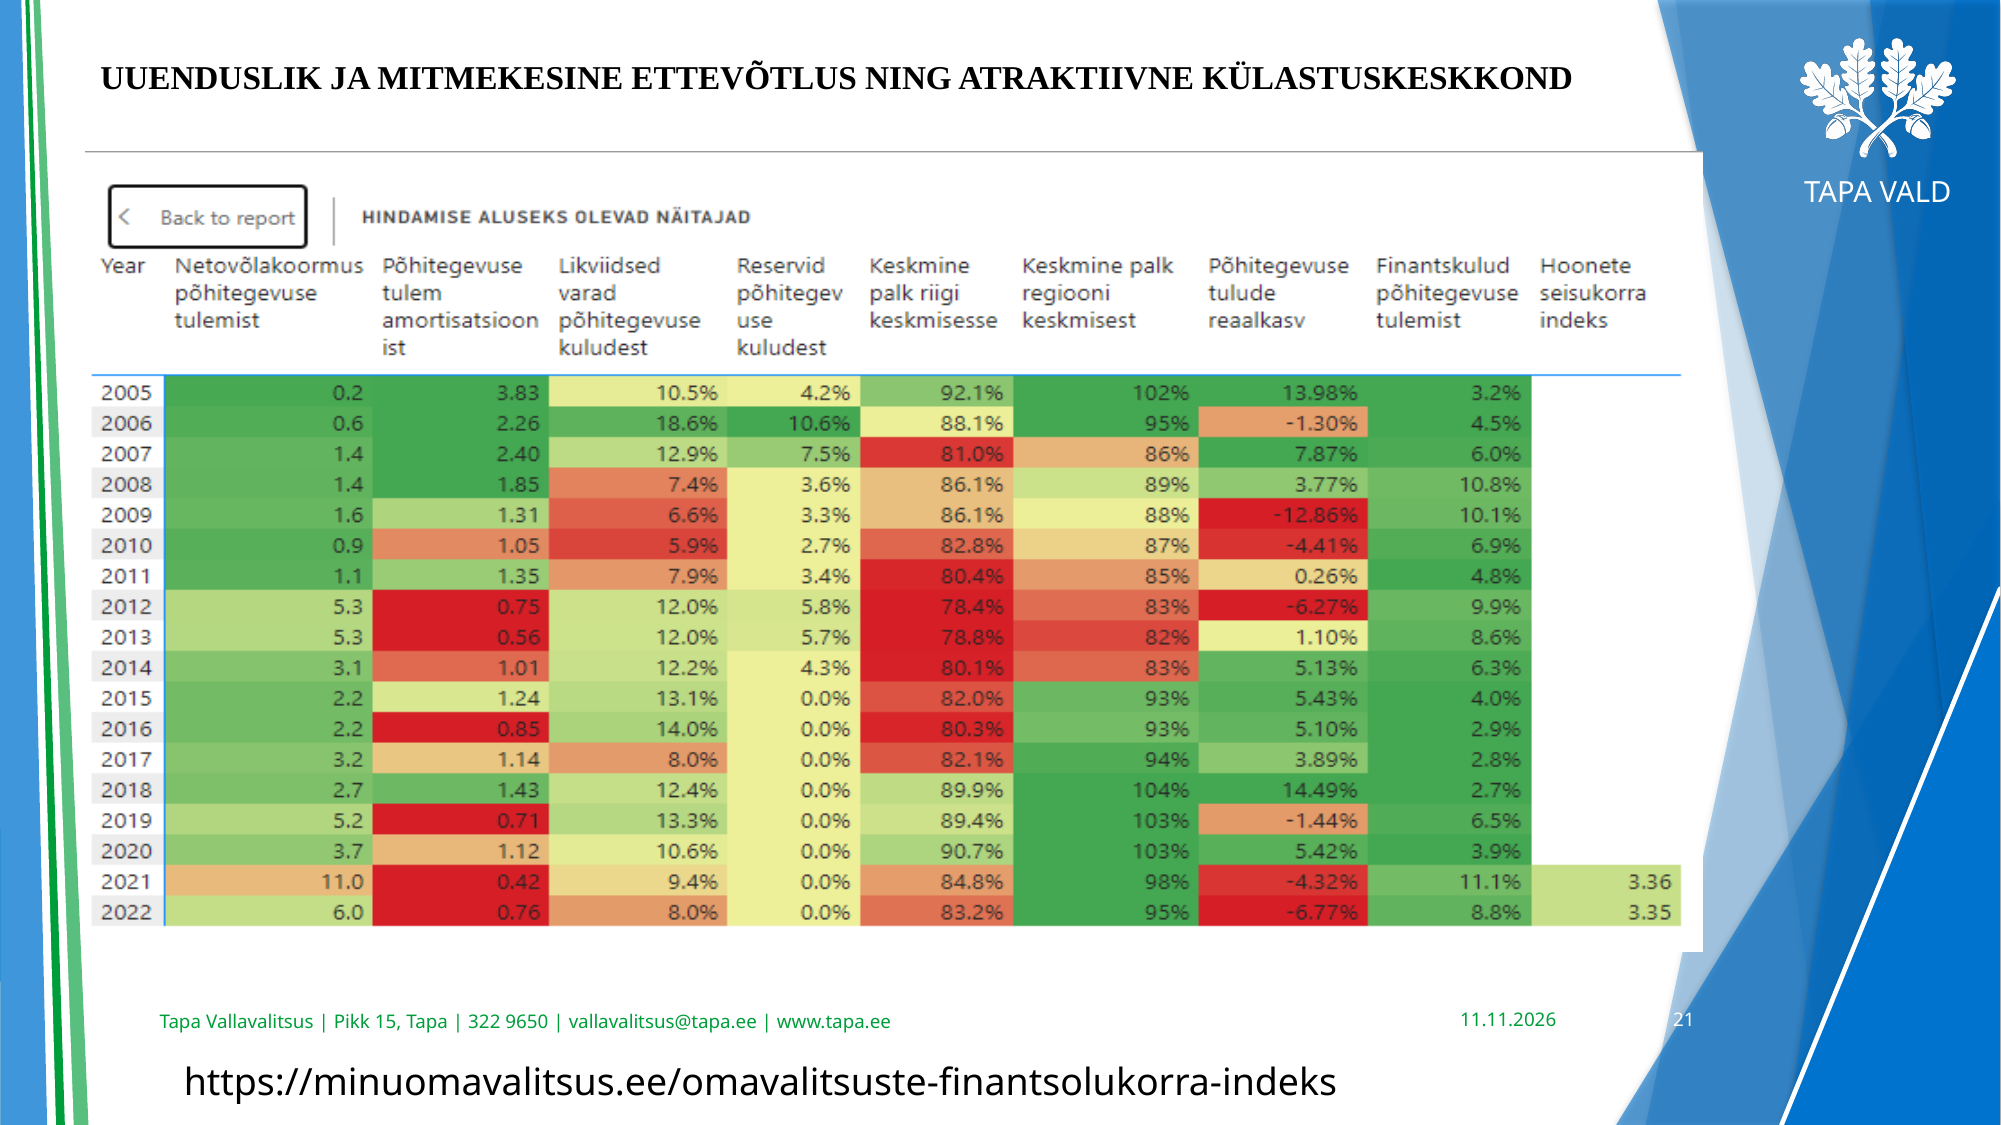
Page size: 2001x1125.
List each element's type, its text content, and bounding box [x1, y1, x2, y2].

picture [1800, 38, 1956, 158]
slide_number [1421, 990, 1572, 1051]
text_box https://minuomavalitsus.ee/omavalitsuste-finantsolukorra-indeks [168, 1050, 1546, 1111]
footer Tapa Vallavalitsus | Pikk 15, Tapa | 322 9650 | vallavalitsus@tapa.ee | www.tapa.ee [144, 992, 1396, 1053]
text_box UUENDUSLIK JA MITMEKESINE ETTEVÕTLUS NING ATRAKTIIVNE KÜLASTUSKESKKOND [85, 48, 1656, 104]
slide_number 21 [1597, 990, 1710, 1051]
picture [85, 151, 1703, 953]
